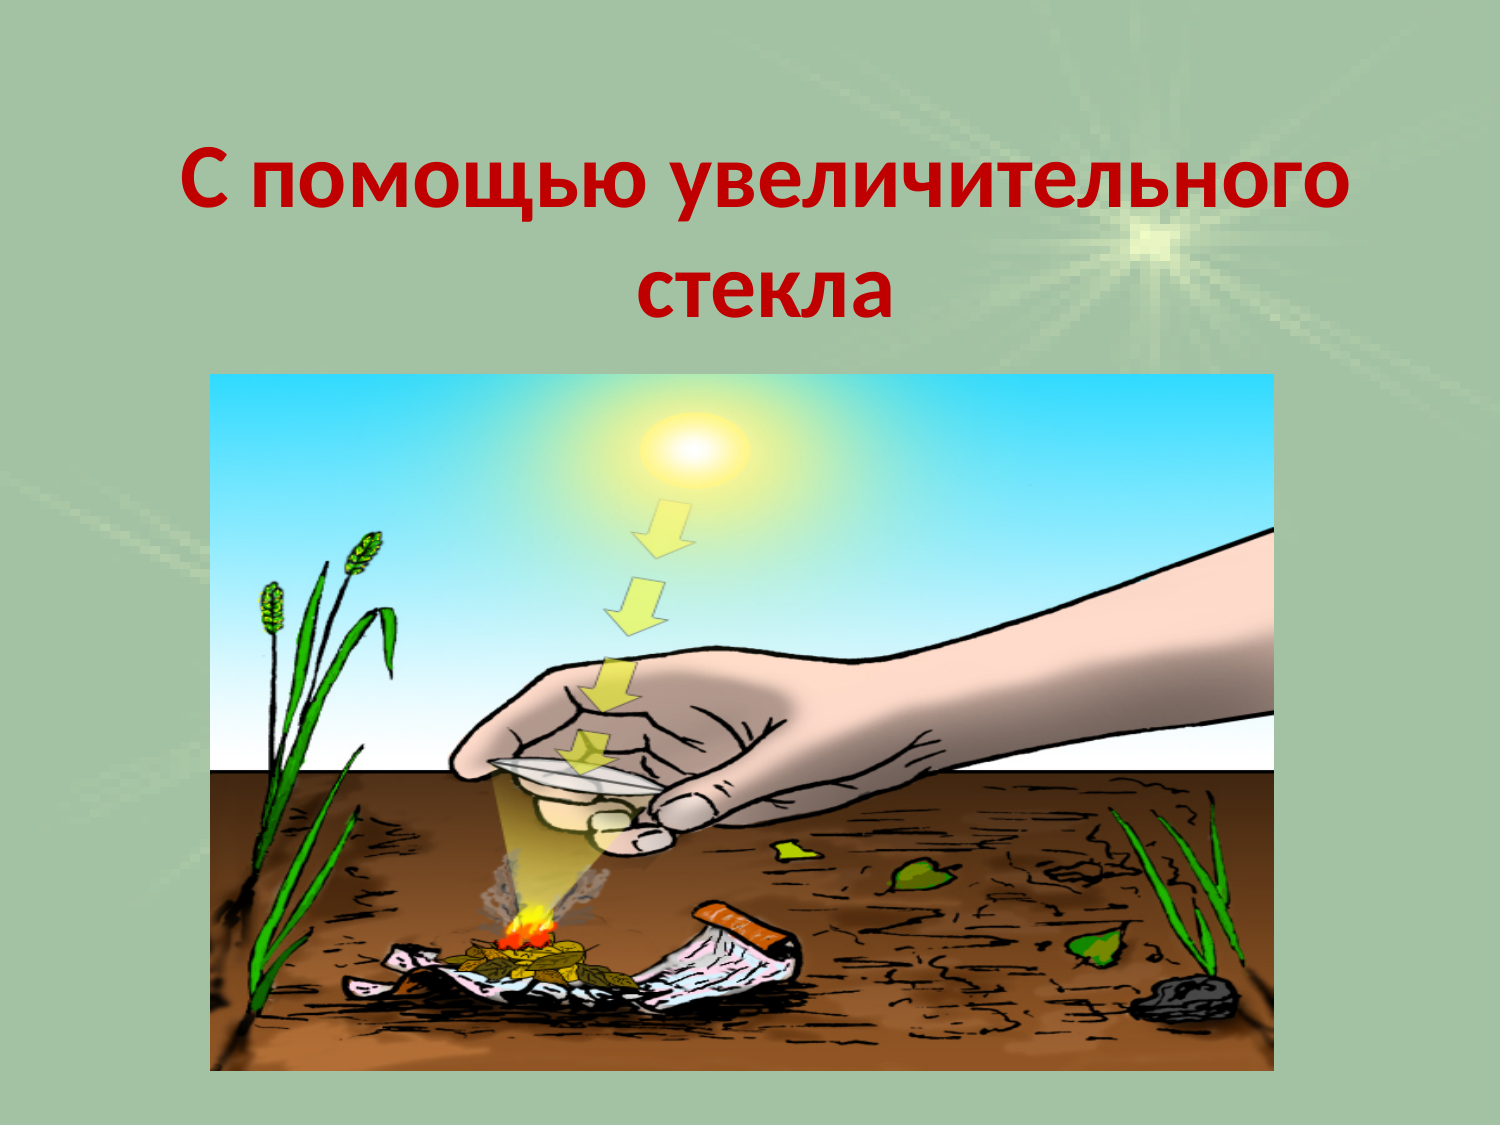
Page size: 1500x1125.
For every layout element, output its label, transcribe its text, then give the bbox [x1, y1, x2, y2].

title С помощью увеличительного стекла [128, 105, 1404, 347]
picture [0, 0, 1500, 1125]
